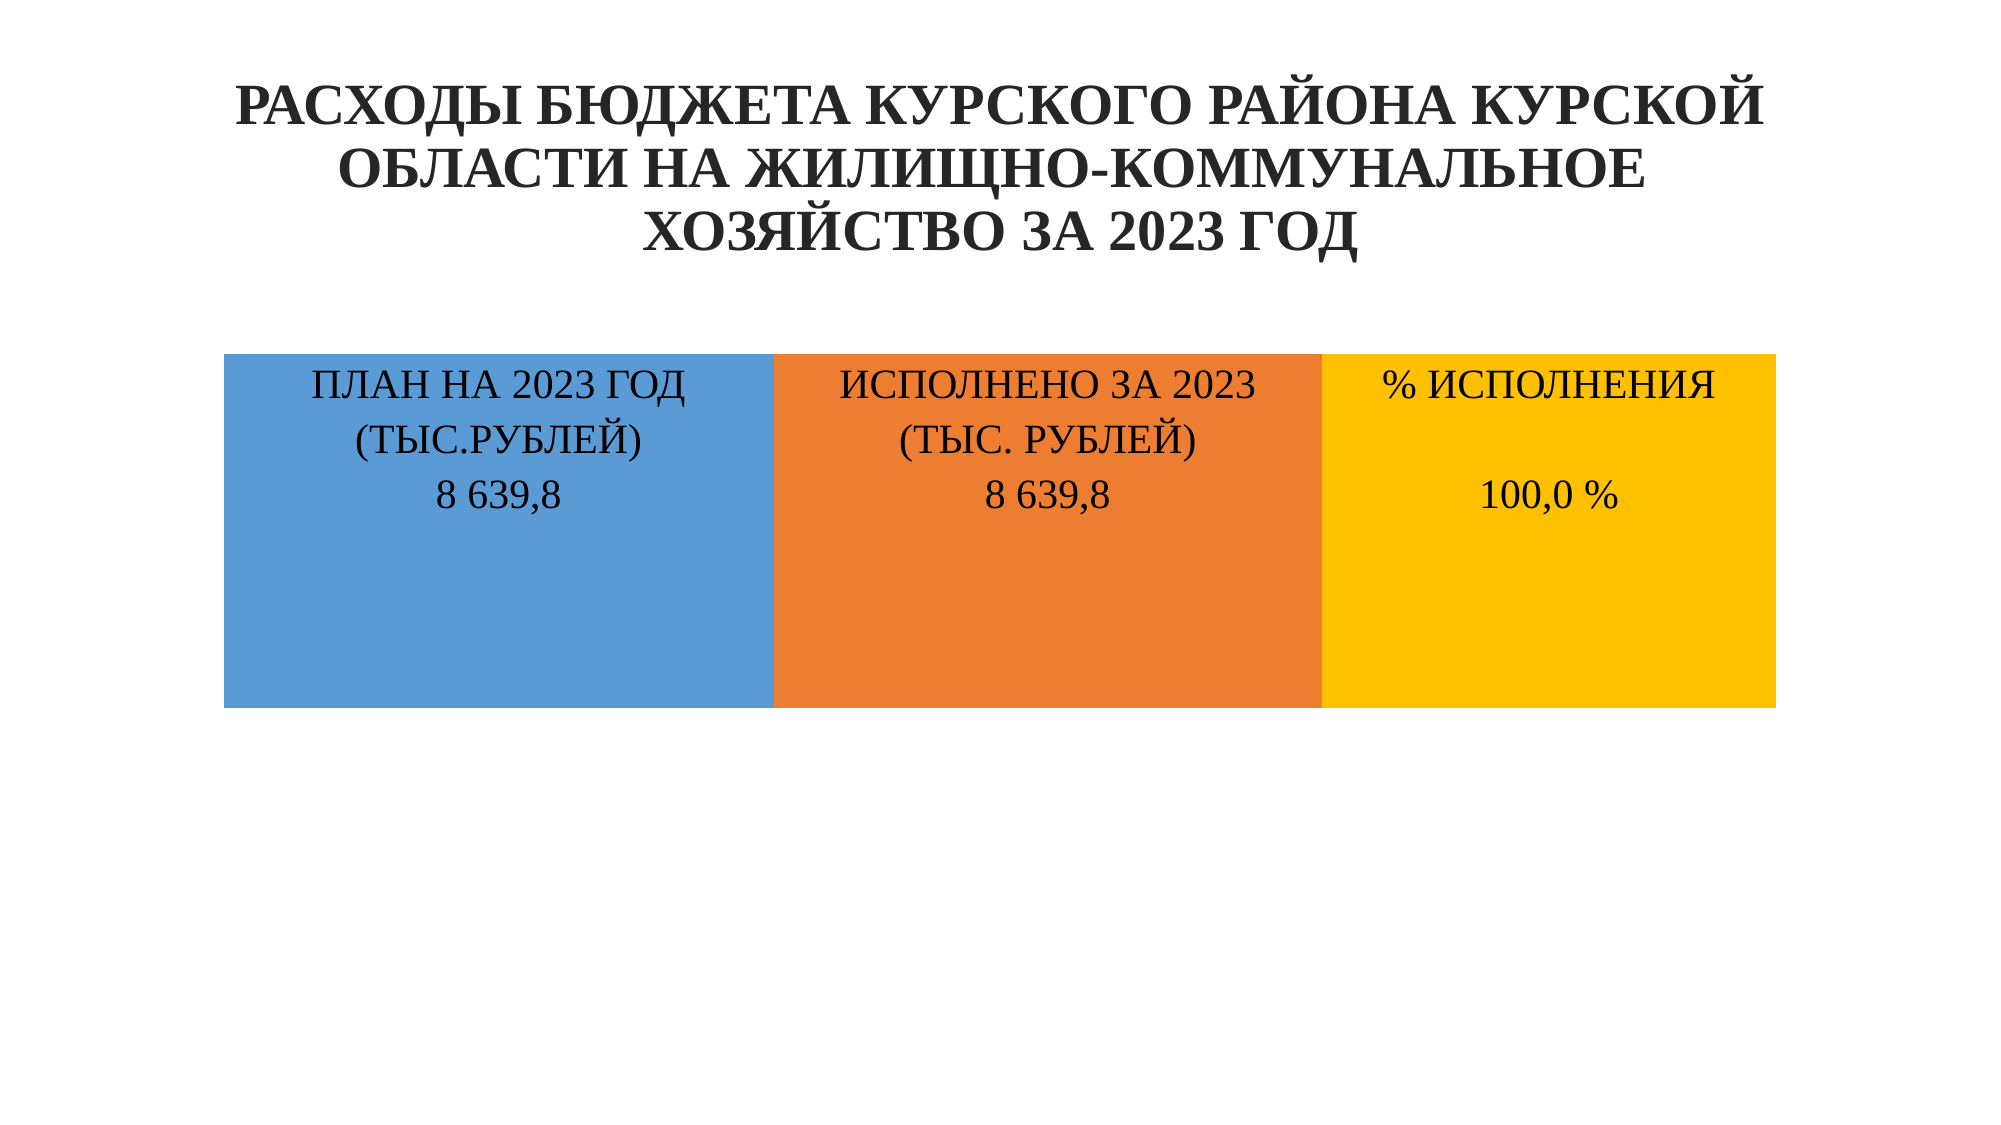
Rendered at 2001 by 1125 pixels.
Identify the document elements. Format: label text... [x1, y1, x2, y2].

table_header ИСПОЛНЕНО ЗА 2023 (ТЫС. РУБЛЕЙ) 8 639,8 [774, 354, 1322, 708]
table_header % ИСПОЛНЕНИЯ 100,0 % [1322, 354, 1776, 708]
table_header ПЛАН НА 2023 ГОД (ТЫС.РУБЛЕЙ) 8 639,8 [224, 354, 774, 708]
title РАСХОДЫ БЮДЖЕТА КУРСКОГО РАЙОНА КУРСКОЙ ОБЛАСТИ НА ЖИЛИЩНО-КОММУНАЛЬНОЕ ХОЗЯЙСТВО ЗА 2023 ГОД [137, 59, 1863, 278]
